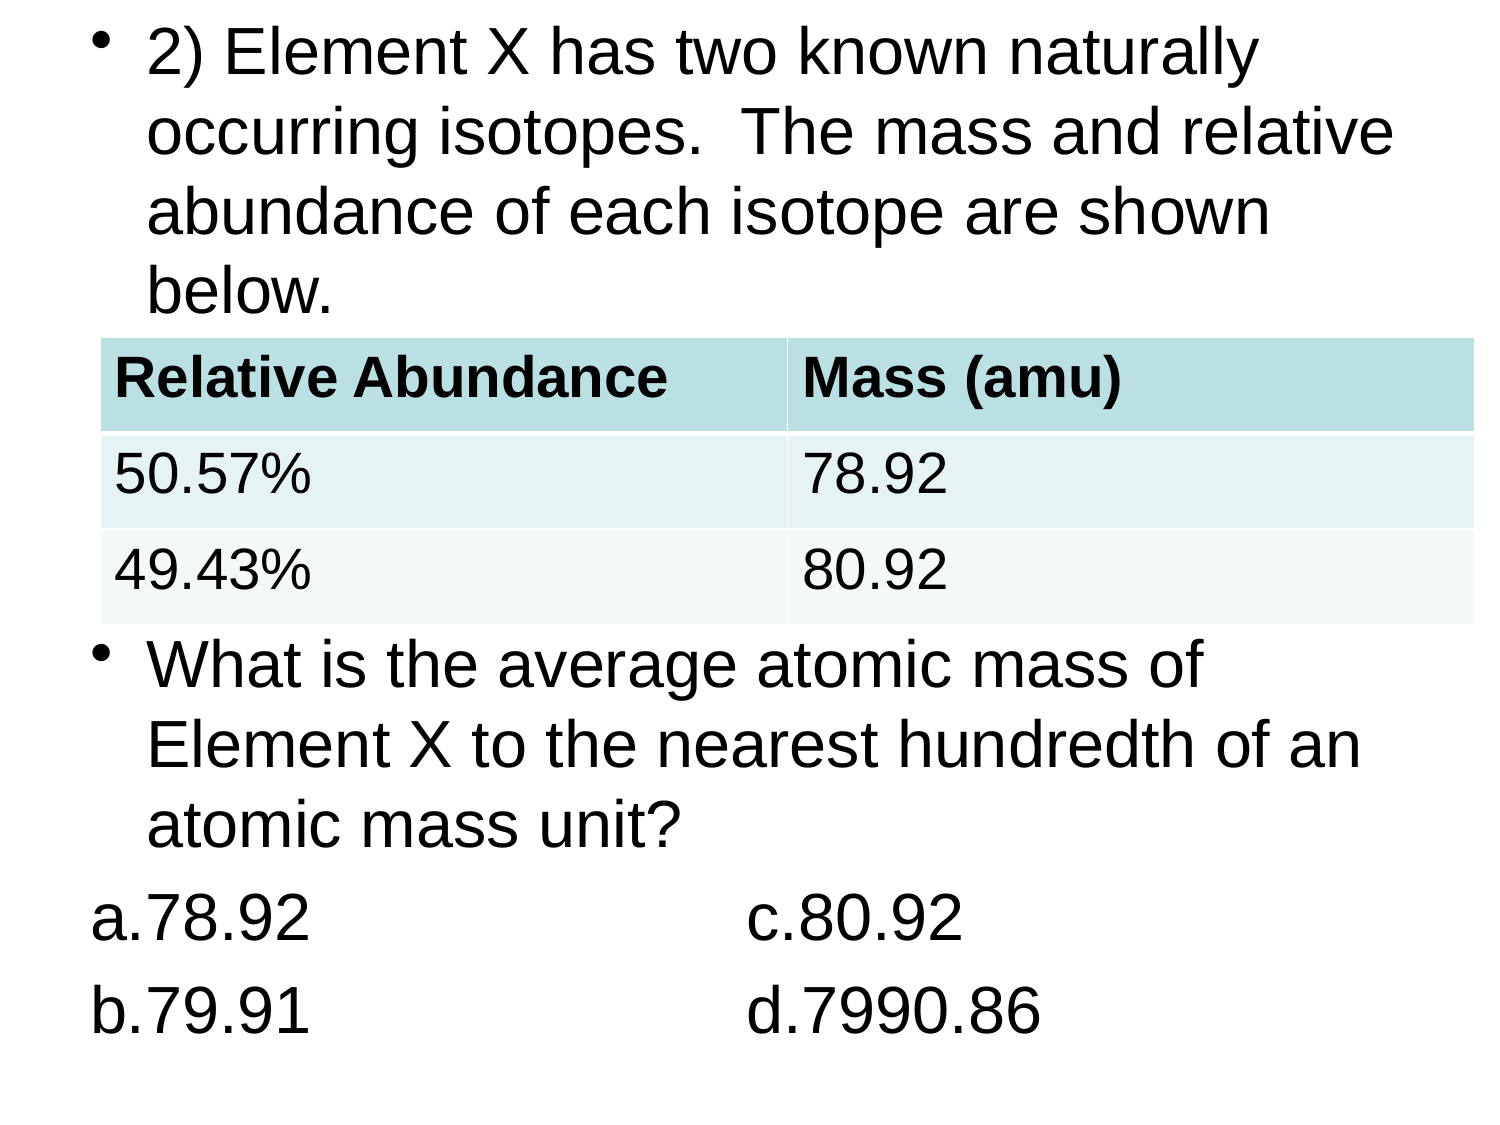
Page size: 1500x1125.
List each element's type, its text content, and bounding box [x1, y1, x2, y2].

table_cell 80.92 [788, 530, 1474, 624]
table_header Relative Abundance [101, 338, 787, 431]
table_header Mass (amu) [788, 338, 1474, 431]
table_cell 49.43% [101, 530, 787, 624]
table_cell 50.57% [101, 436, 787, 528]
table_cell 78.92 [788, 436, 1474, 528]
list 2) Element X has two known naturally occurring isotopes. The mass and relative abundance of each isotope are shown below. What is the average atomic mass of Element X to the nearest hundredth of an atomic mass unit? a.78.92 c.80.92 b.79.91 d.7990.86 [74, 0, 1426, 1125]
